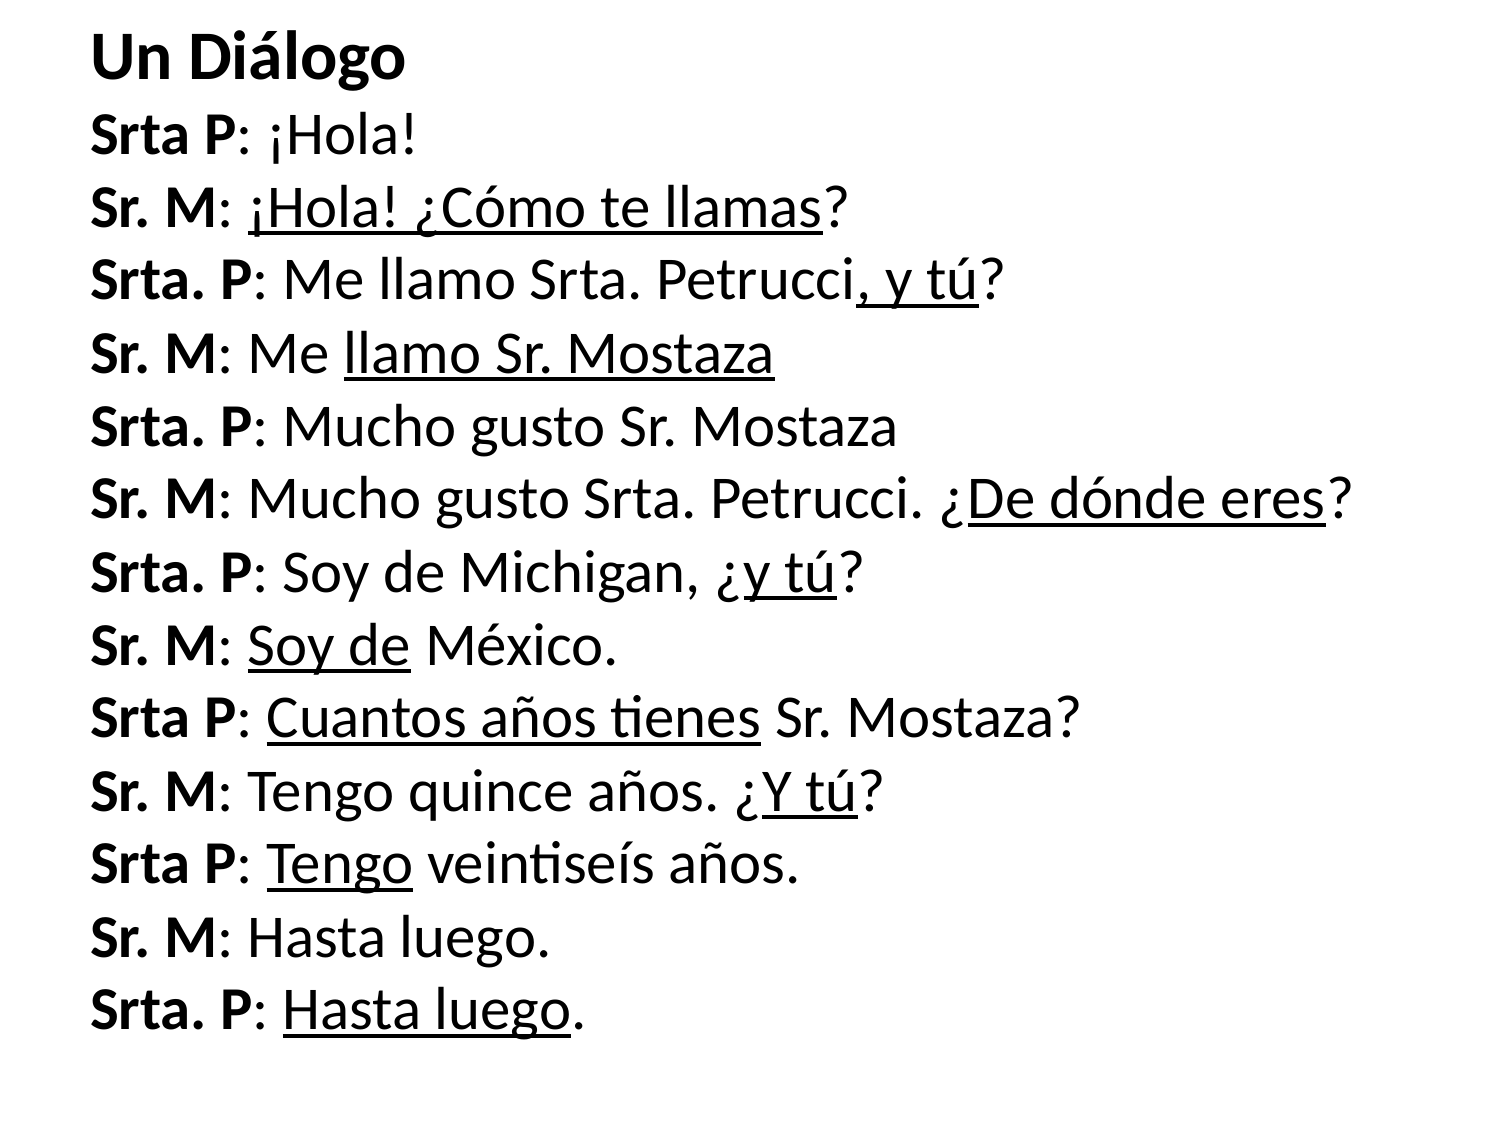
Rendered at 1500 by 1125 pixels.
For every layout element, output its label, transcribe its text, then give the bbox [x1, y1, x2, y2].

title Un Diálogo Srta P: ¡Hola! Sr. M: ¡Hola! ¿Cómo te llamas? Srta. P: Me llamo Srta. Petrucci, y tú? Sr. M: Me llamo Sr. Mostaza Srta. P: Mucho gusto Sr. Mostaza Sr. M: Mucho gusto Srta. Petrucci. ¿De dónde eres? Srta. P: Soy de Michigan, ¿y tú? Sr. M: Soy de México. Srta P: Cuantos años tienes Sr. Mostaza? Sr. M: Tengo quince años. ¿Y tú? Srta P: Tengo veintiseís años. Sr. M: Hasta luego. Srta. P: Hasta luego. [75, 0, 1425, 1125]
